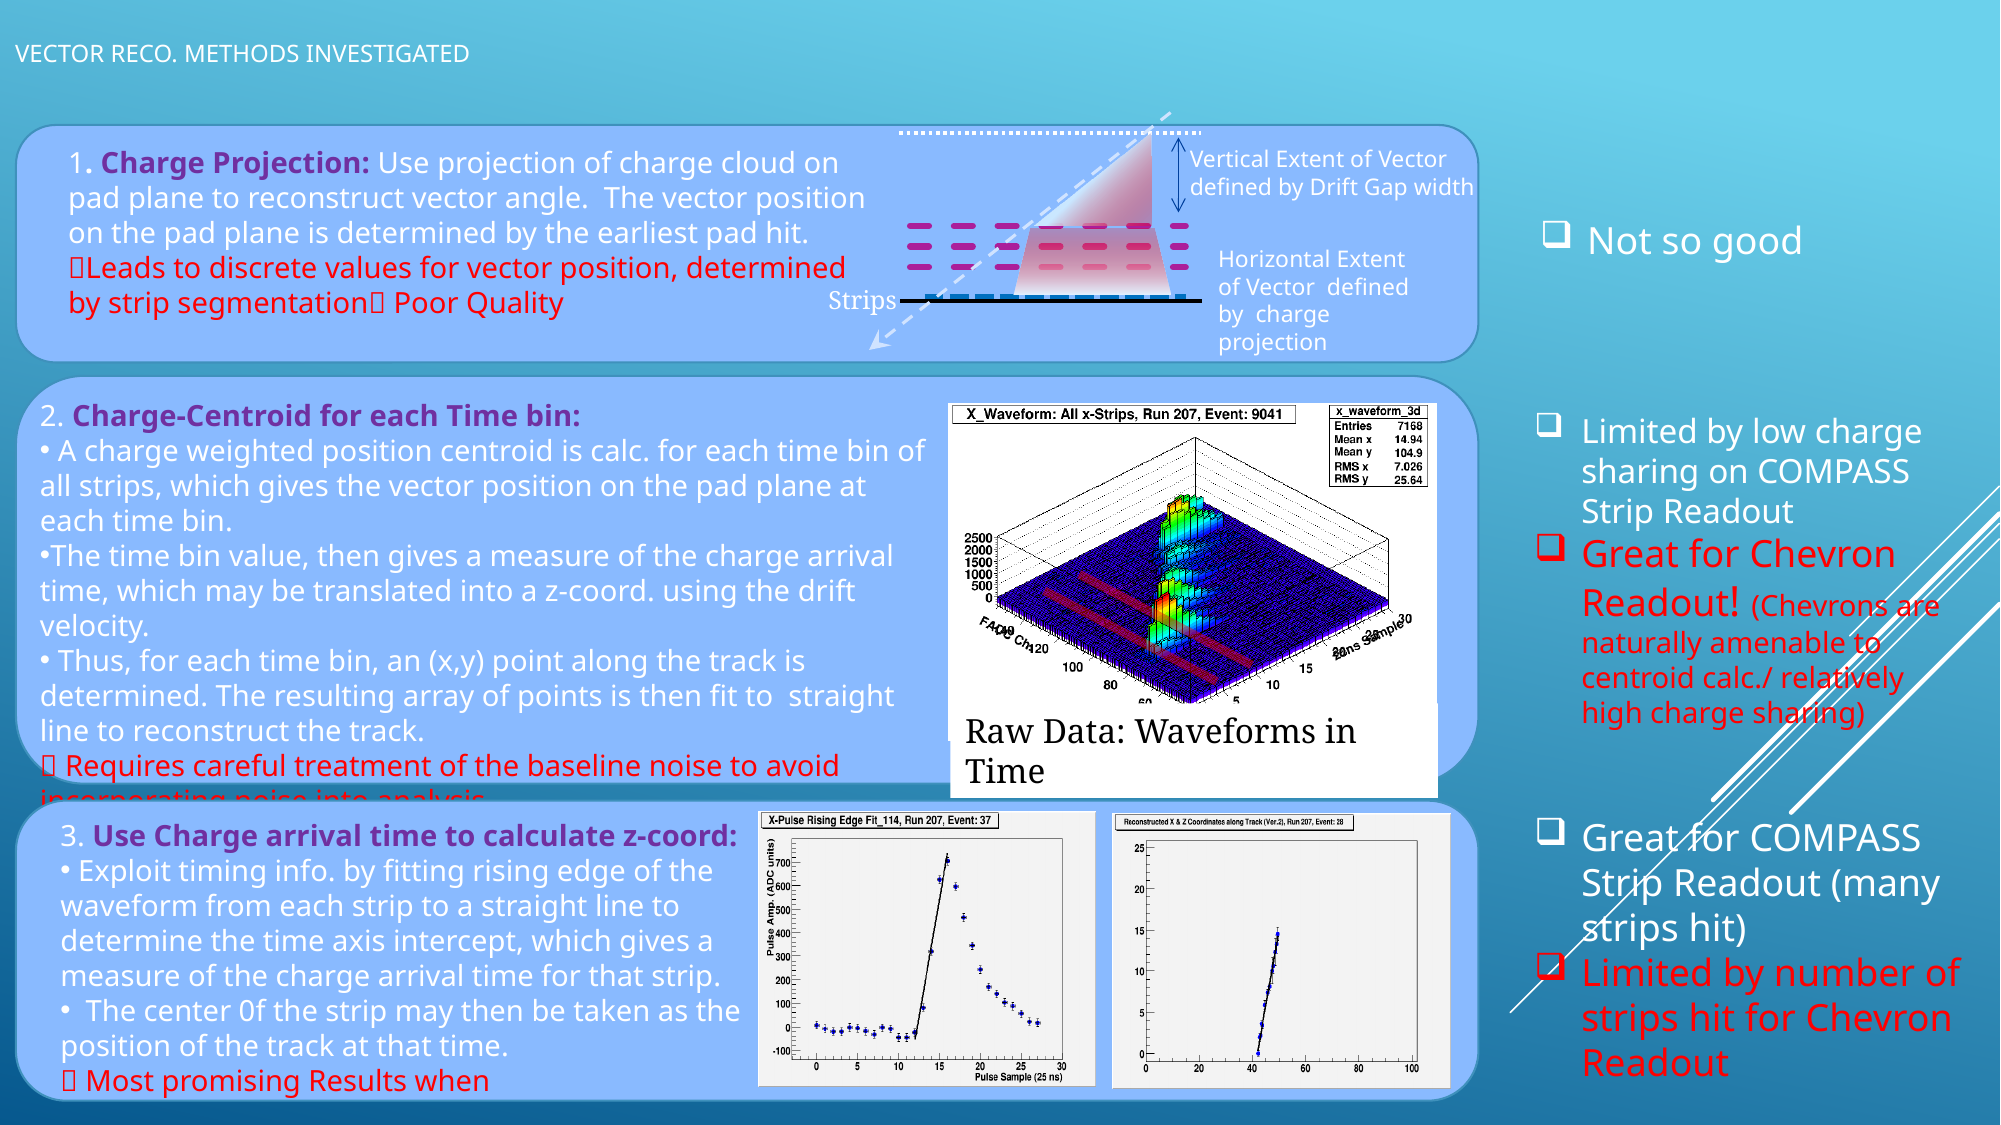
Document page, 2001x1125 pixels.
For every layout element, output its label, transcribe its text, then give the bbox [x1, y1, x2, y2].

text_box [15, 800, 1479, 1109]
title Vector Reco. Methods Investigated [0, 1, 1400, 104]
text_box Great for COMPASS Strip Readout (many strips hit) Limited by number of strips hit for Chevron Readout [1519, 806, 1987, 1092]
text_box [15, 112, 1479, 363]
text_box Limited by low charge sharing on COMPASS Strip Readout Great for Chevron Readout! (Chevrons are naturally amenable to centroid calc./ relatively high charge sharing) [1519, 402, 1976, 737]
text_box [15, 375, 1479, 784]
text_box Not so good [1525, 209, 1819, 270]
